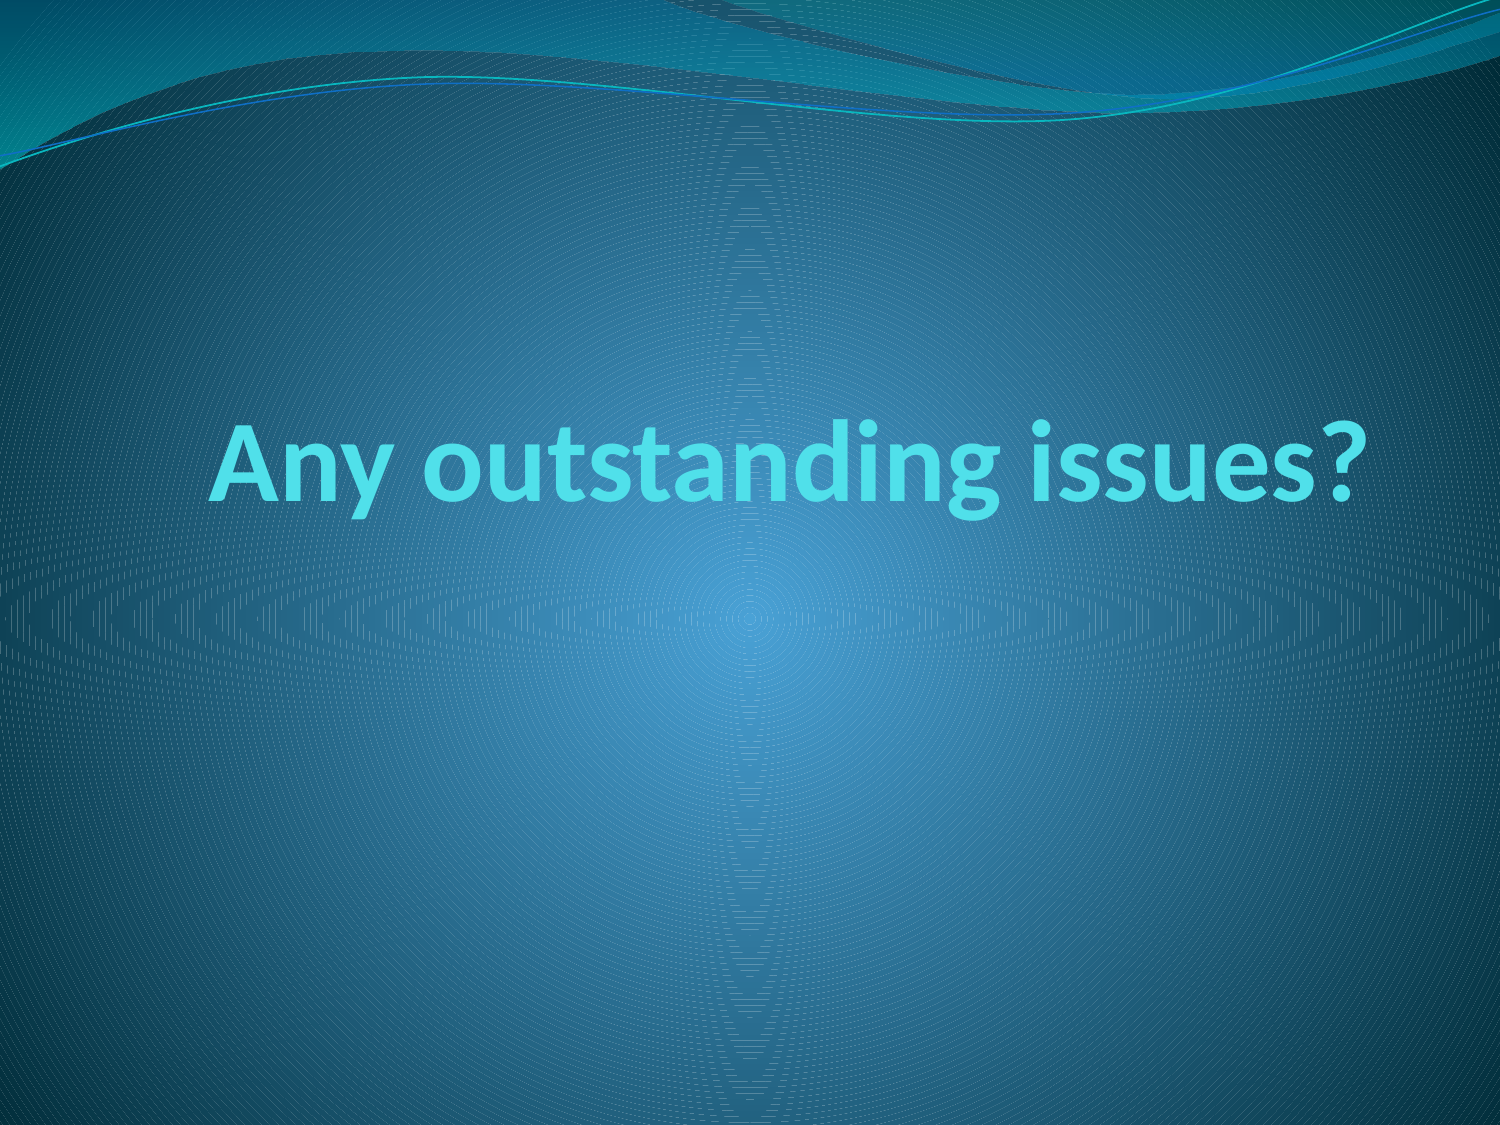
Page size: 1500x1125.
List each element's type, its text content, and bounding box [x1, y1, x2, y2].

title Any outstanding issues? [87, 224, 1376, 525]
